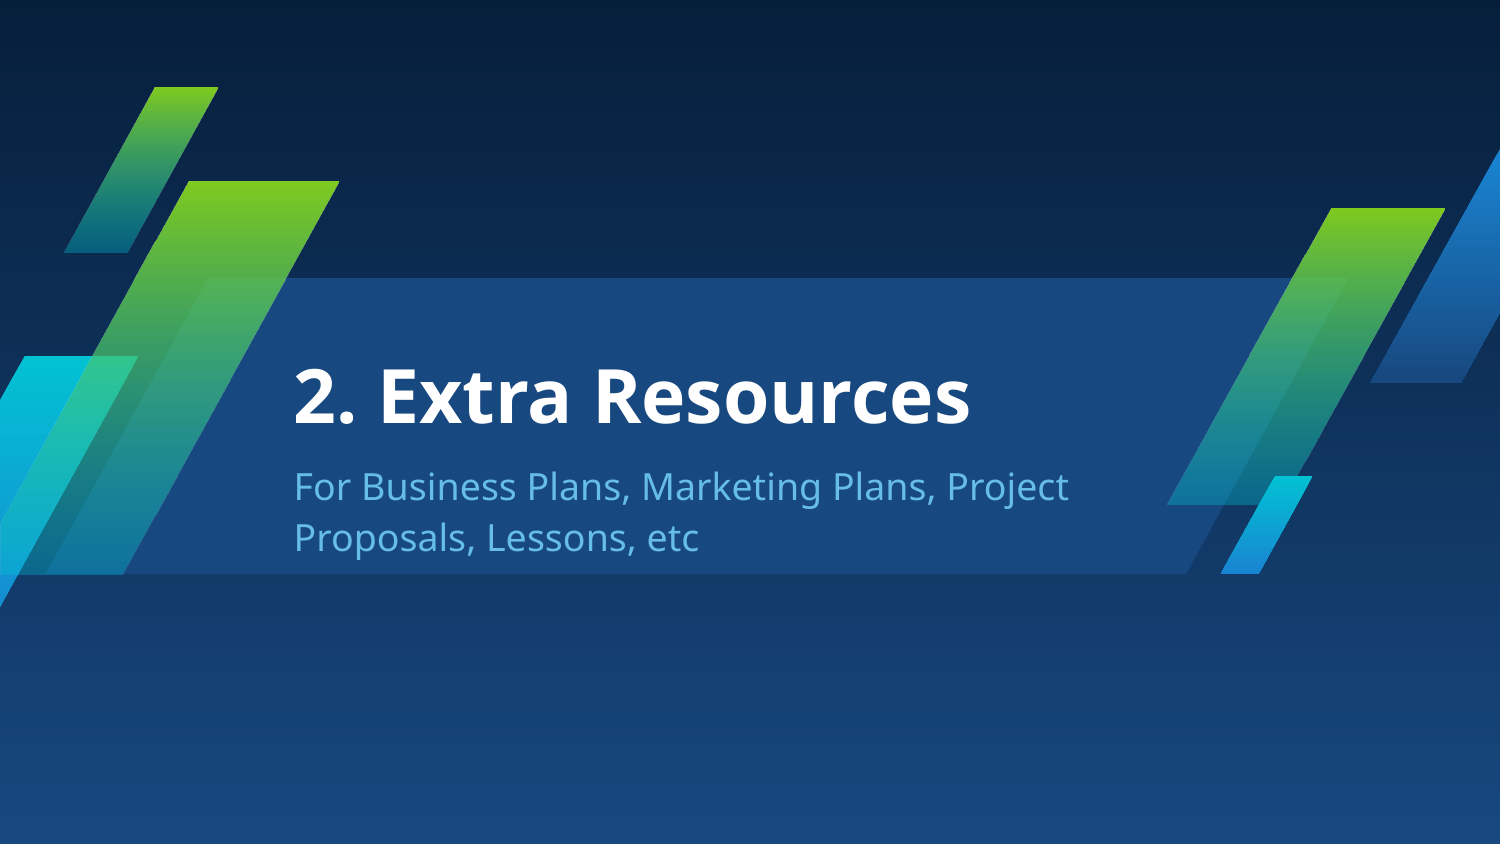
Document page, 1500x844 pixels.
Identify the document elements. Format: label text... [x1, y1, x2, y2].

subtitle For Business Plans, Marketing Plans, Project Proposals, Lessons, etc [293, 455, 1207, 500]
title 2. Extra Resources [293, 344, 1207, 440]
